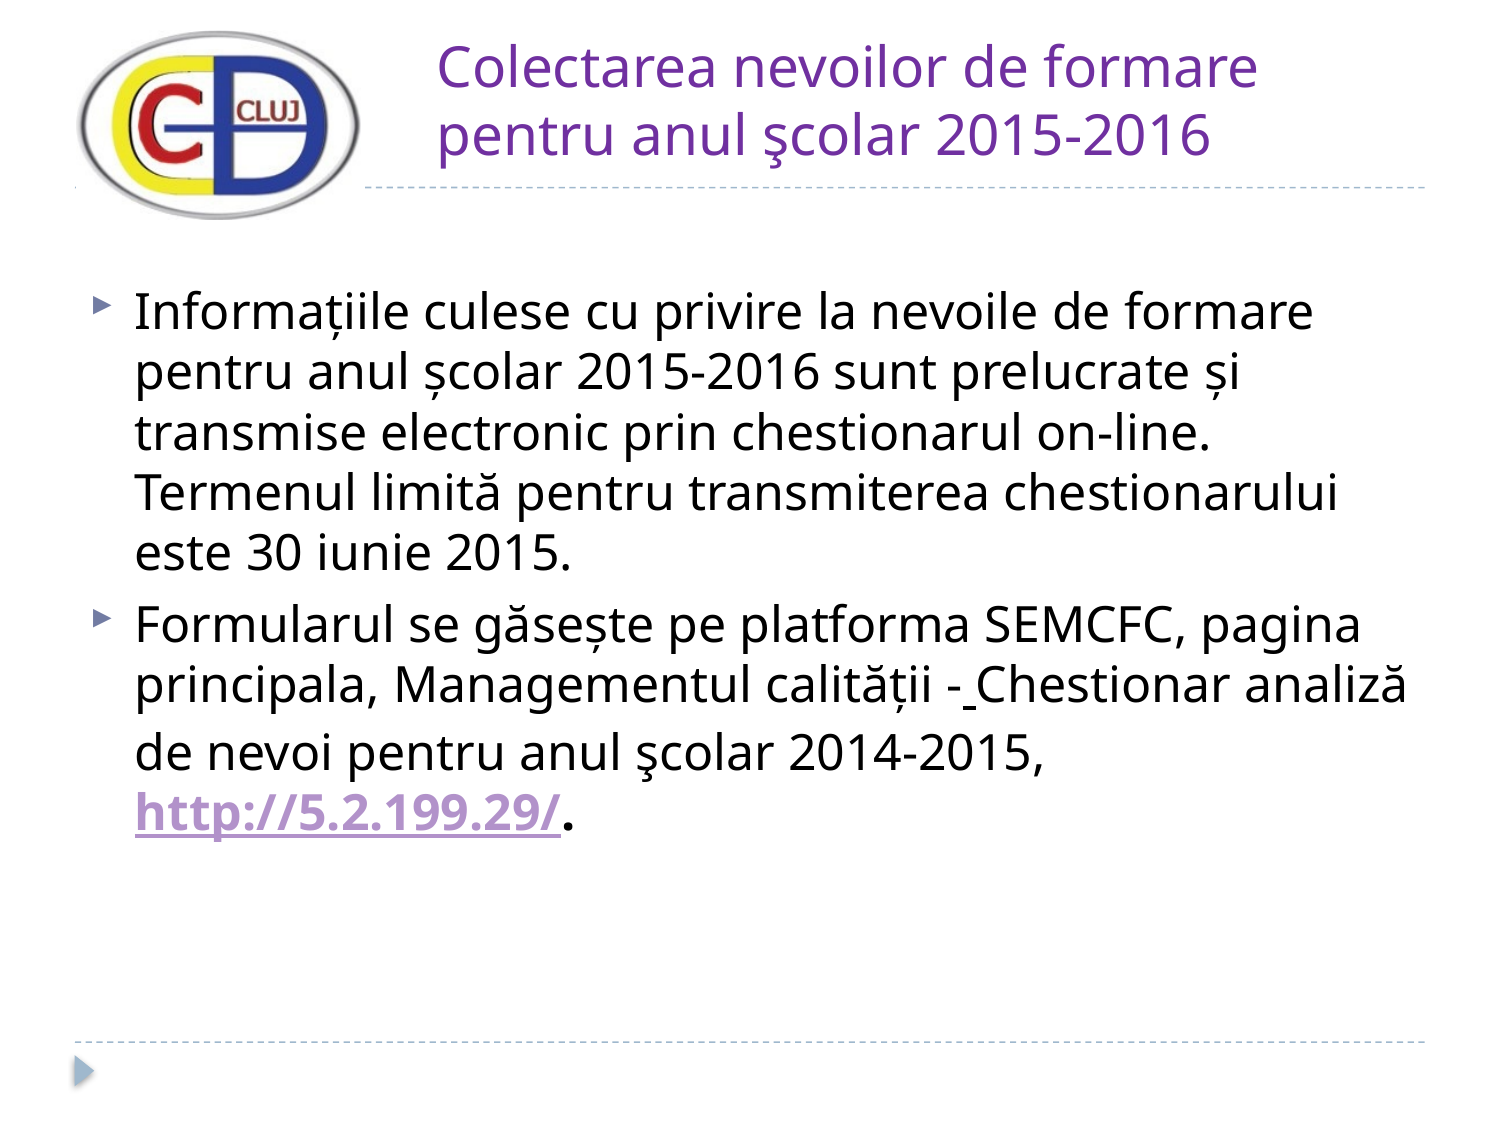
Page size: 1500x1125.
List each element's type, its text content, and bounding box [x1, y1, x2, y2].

picture [76, 30, 361, 200]
list Informaţiile culese cu privire la nevoile de formare pentru anul şcolar 2015-2016 sunt prelucrate şi transmise electronic prin chestionarul on-line. Termenul limită pentru transmiterea chestionarului este 30 iunie 2015. Formularul se găseşte pe platforma SEMCFC, pagina principala, Managementul calităţii - Chestionar analiză de nevoi pentru anul şcolar 2014-2015, http://5.2.199.29/. [75, 200, 1425, 1010]
text_box Colectarea nevoilor de formare pentru anul şcolar 2015-2016 [421, 23, 1425, 174]
